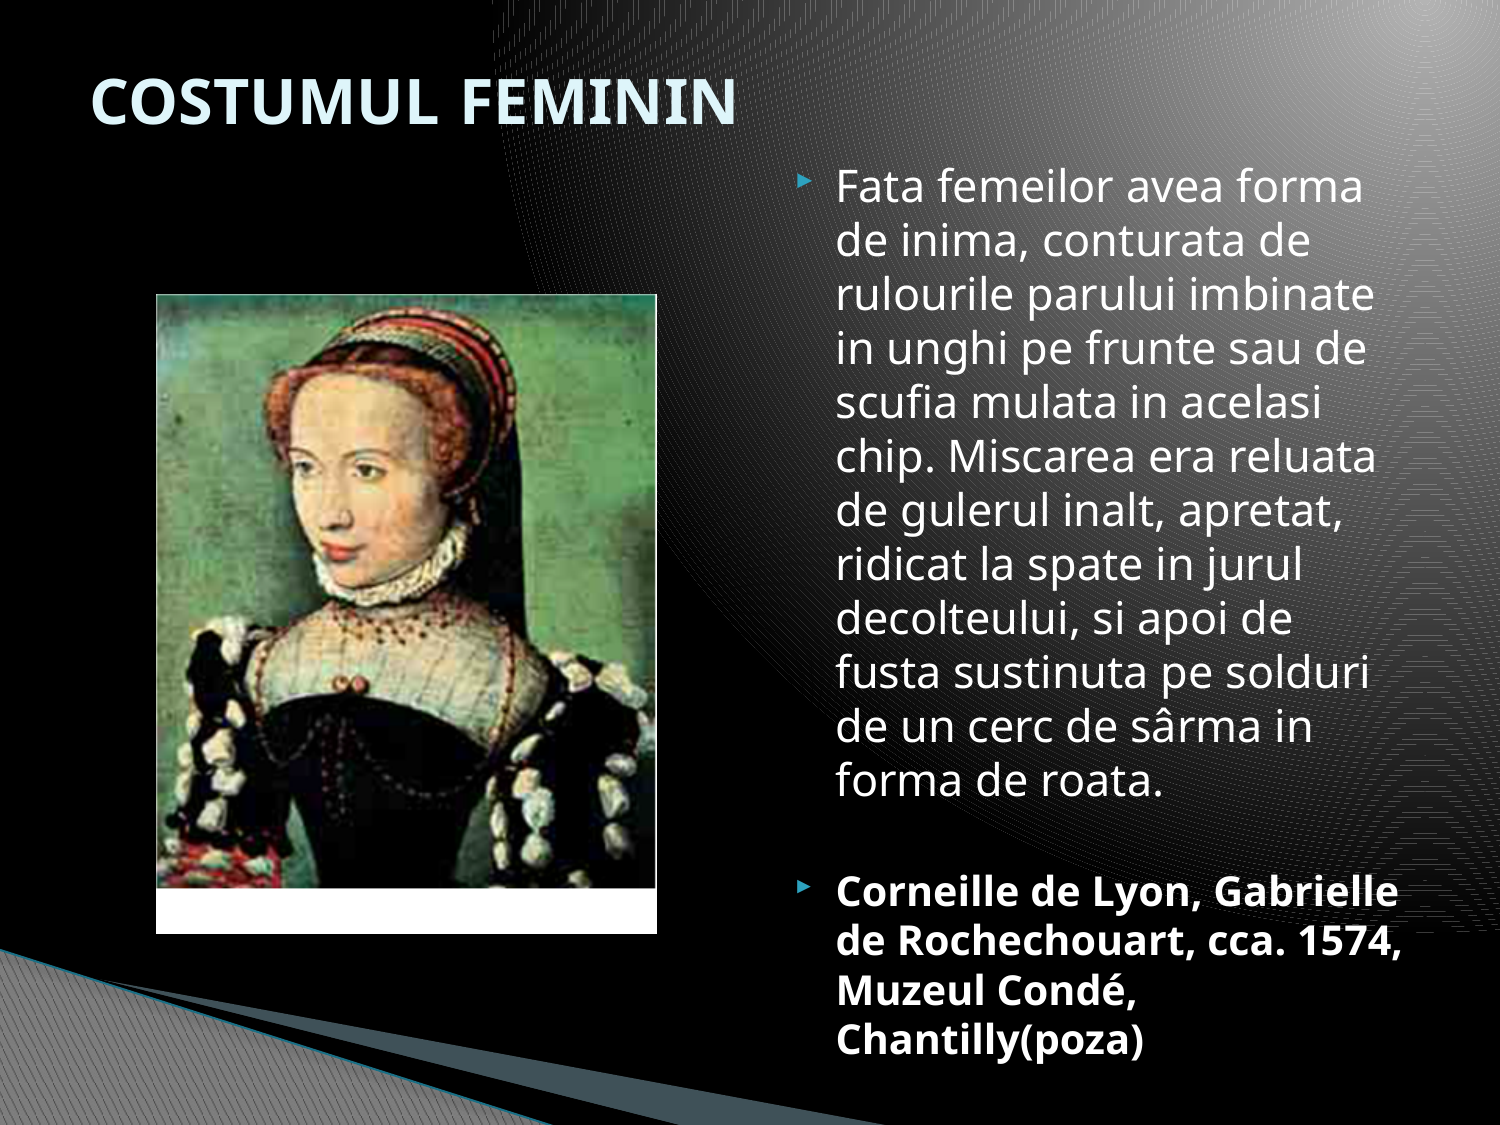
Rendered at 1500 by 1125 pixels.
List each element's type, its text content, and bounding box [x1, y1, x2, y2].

list Fata femeilor avea forma de inima, conturata de rulourile parului imbinate in unghi pe frunte sau de scufia mulata in acelasi chip. Miscarea era reluata de gulerul inalt, apretat, ridicat la spate in jurul decolteului, si apoi de fusta sustinuta pe solduri de un cerc de sârma in forma de roata. Corneille de Lyon, Gabrielle de Rochechouart, cca. 1574, Muzeul Condé, Chantilly(poza) [762, 233, 1425, 1088]
picture [0, 952, 543, 1125]
title COSTUMUL FEMININ [75, 45, 1425, 233]
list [155, 294, 657, 934]
